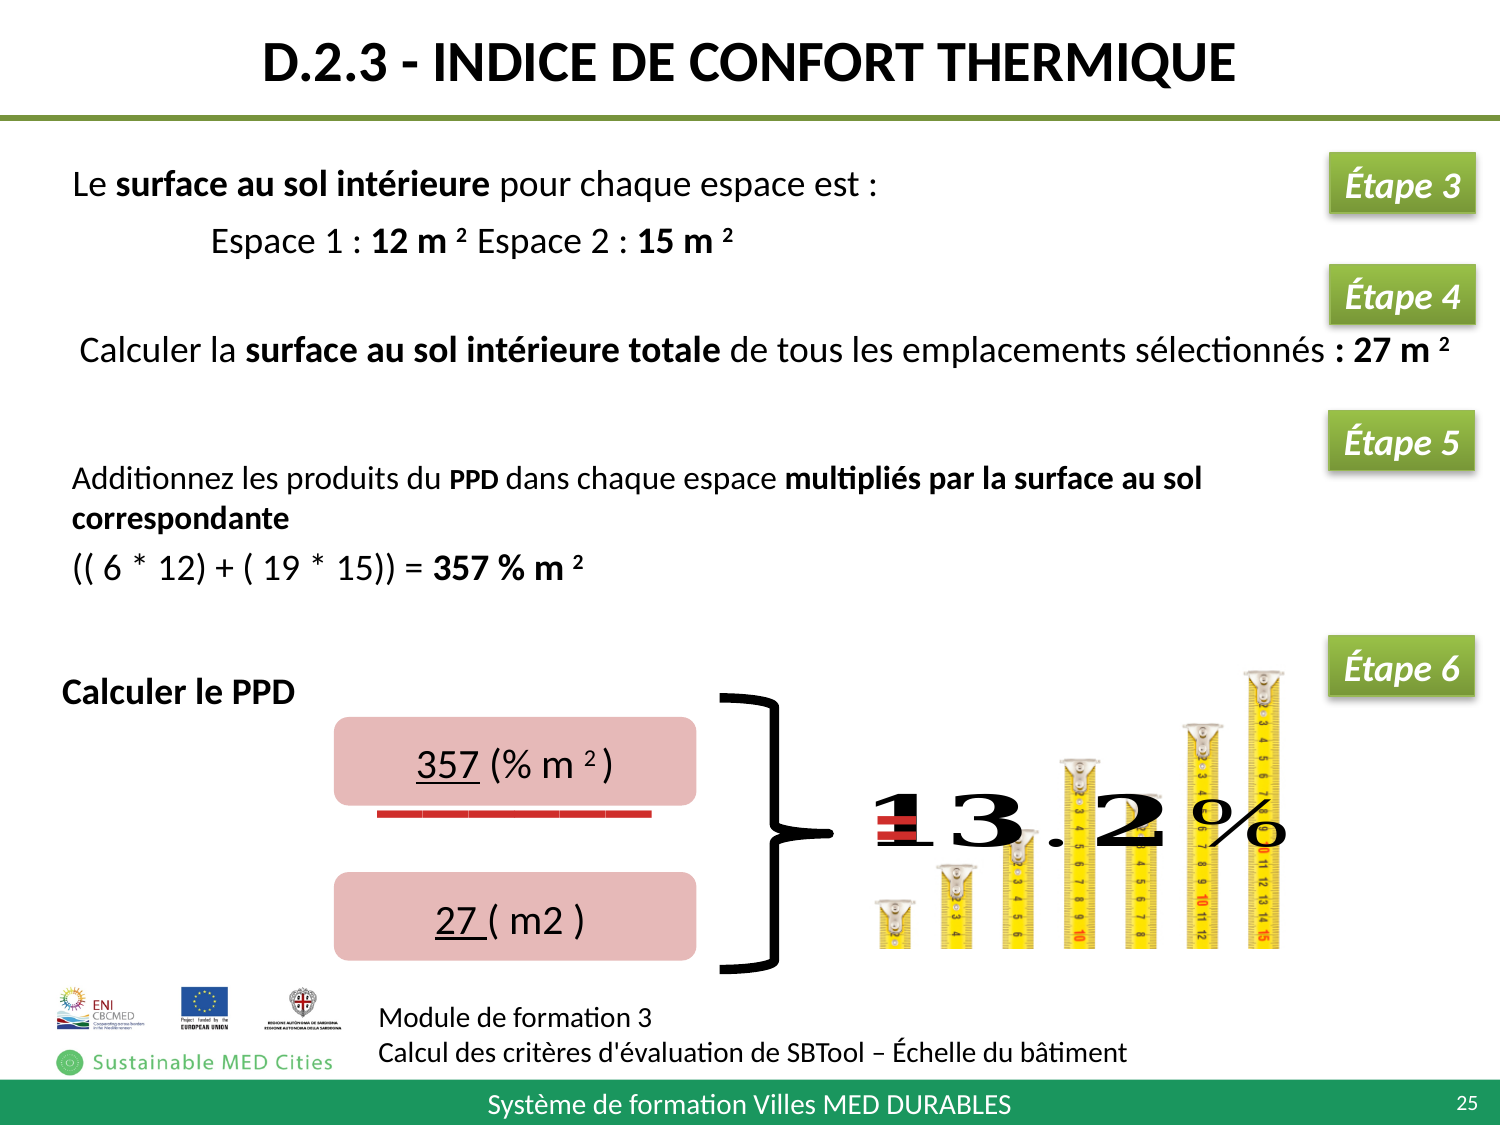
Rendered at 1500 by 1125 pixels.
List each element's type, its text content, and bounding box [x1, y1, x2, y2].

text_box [0, 972, 1500, 1125]
text_box Étape 4 [1329, 264, 1476, 325]
text_box Espace 1 : 12 m 2 Espace 2 : 15 m 2 [196, 208, 983, 269]
text_box Additionnez les produits du PPD dans chaque espace multipliés par la surface au sol correspondante (( 6 * 12) + ( 19 * 15)) = 357 % m 2 [57, 448, 1408, 556]
text_box Étape 6 [1328, 635, 1475, 697]
text_box Calculer la surface au sol intérieure totale de tous les emplacements sélectionnés : 27 m 2 [64, 317, 1474, 378]
text_box Étape 3 [1329, 152, 1476, 214]
text_box Calculer le PPD [47, 659, 1319, 720]
text_box Étape 5 [1328, 410, 1475, 471]
text_box Le surface au sol intérieure pour chaque espace est : [57, 151, 1320, 212]
title D.2.3 - INDICE DE CONFORT THERMIQUE [0, 0, 1500, 117]
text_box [319, 661, 1296, 970]
